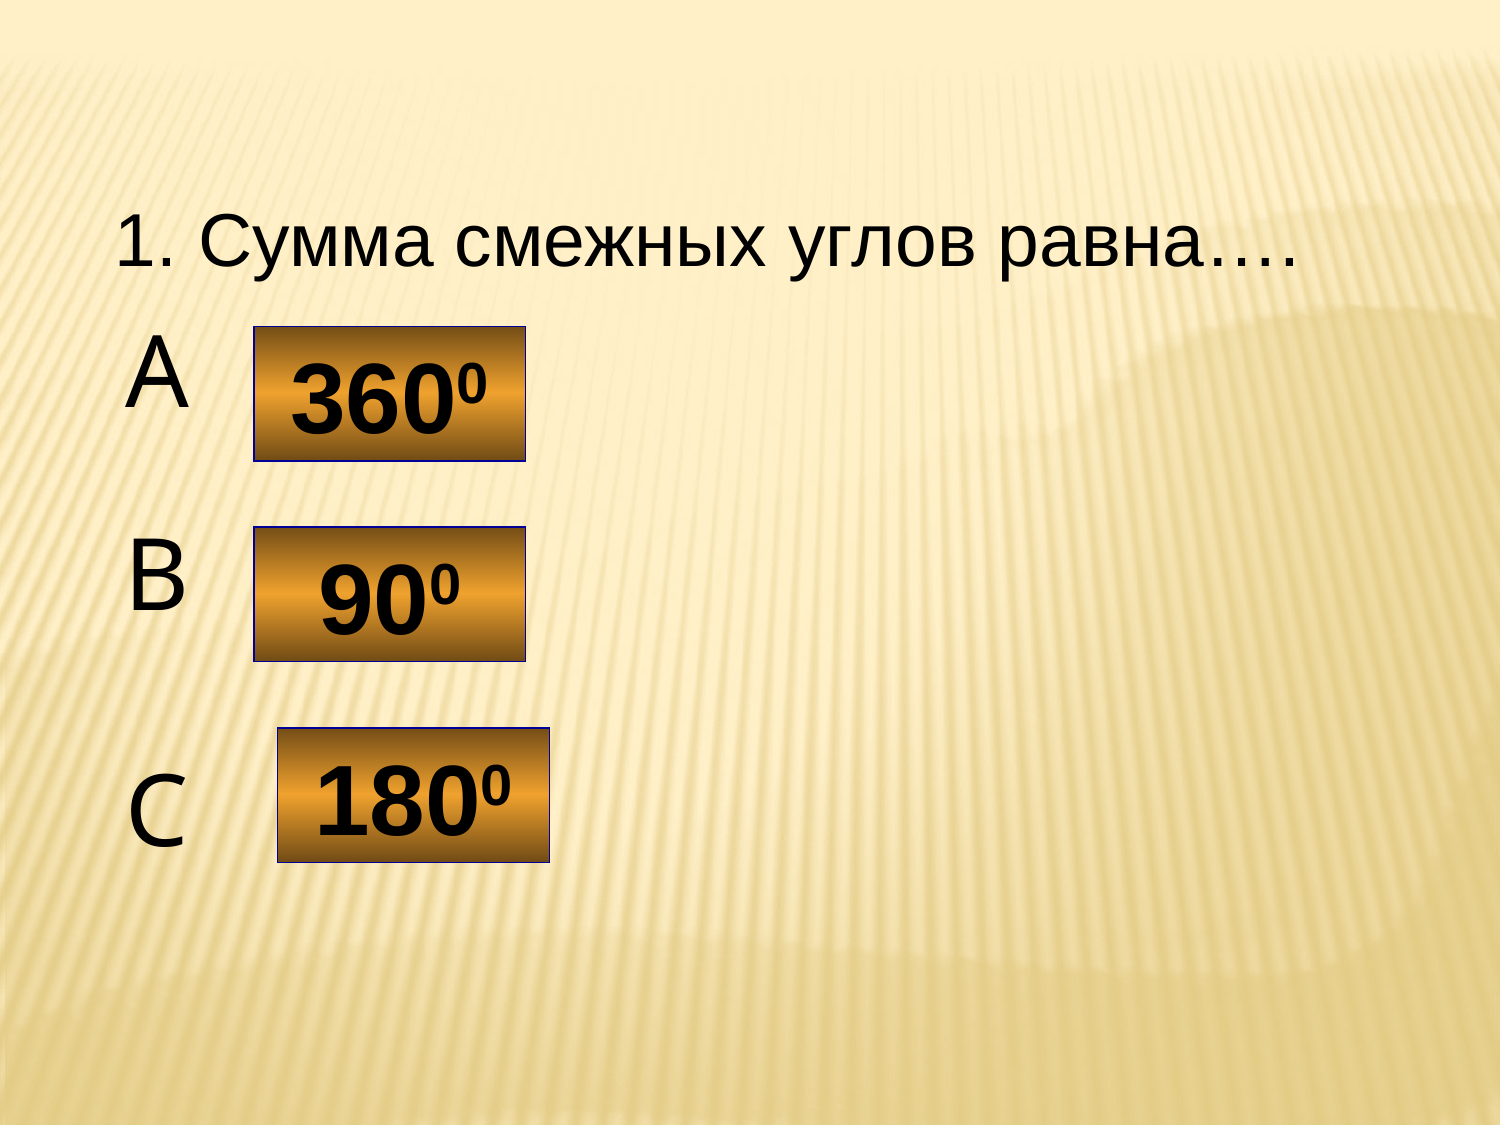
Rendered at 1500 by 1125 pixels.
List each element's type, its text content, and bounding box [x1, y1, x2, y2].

text_box 3600 [253, 326, 526, 461]
text_box B [109, 503, 205, 639]
text_box C [111, 739, 204, 875]
text_box 900 [253, 527, 526, 662]
text_box A [110, 299, 204, 435]
text_box [171, 609, 514, 670]
text_box 1. Сумма смежных углов равна…. [100, 184, 1365, 290]
text_box 1800 [277, 727, 550, 863]
